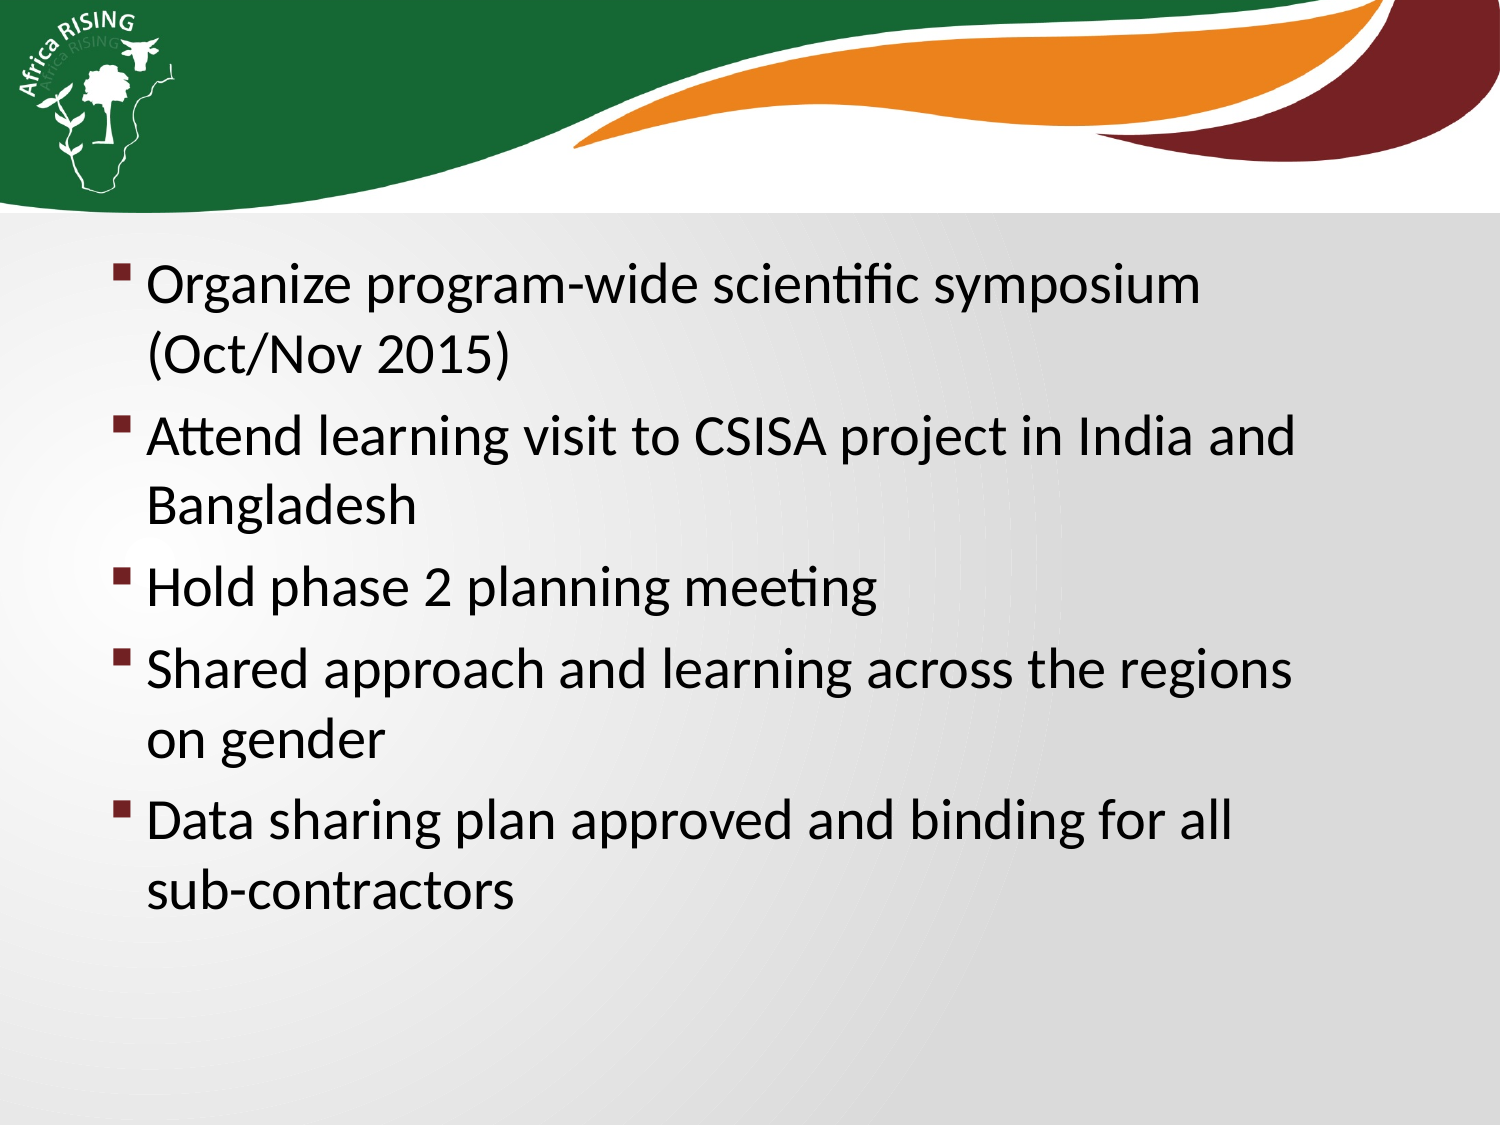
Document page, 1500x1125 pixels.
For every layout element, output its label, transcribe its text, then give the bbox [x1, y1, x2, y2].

list Organize program-wide scientific symposium (Oct/Nov 2015) Attend learning visit to CSISA project in India and Bangladesh Hold phase 2 planning meeting Shared approach and learning across the regions on gender Data sharing plan approved and binding for all sub-contractors [75, 237, 1350, 1038]
picture [0, 0, 1500, 213]
